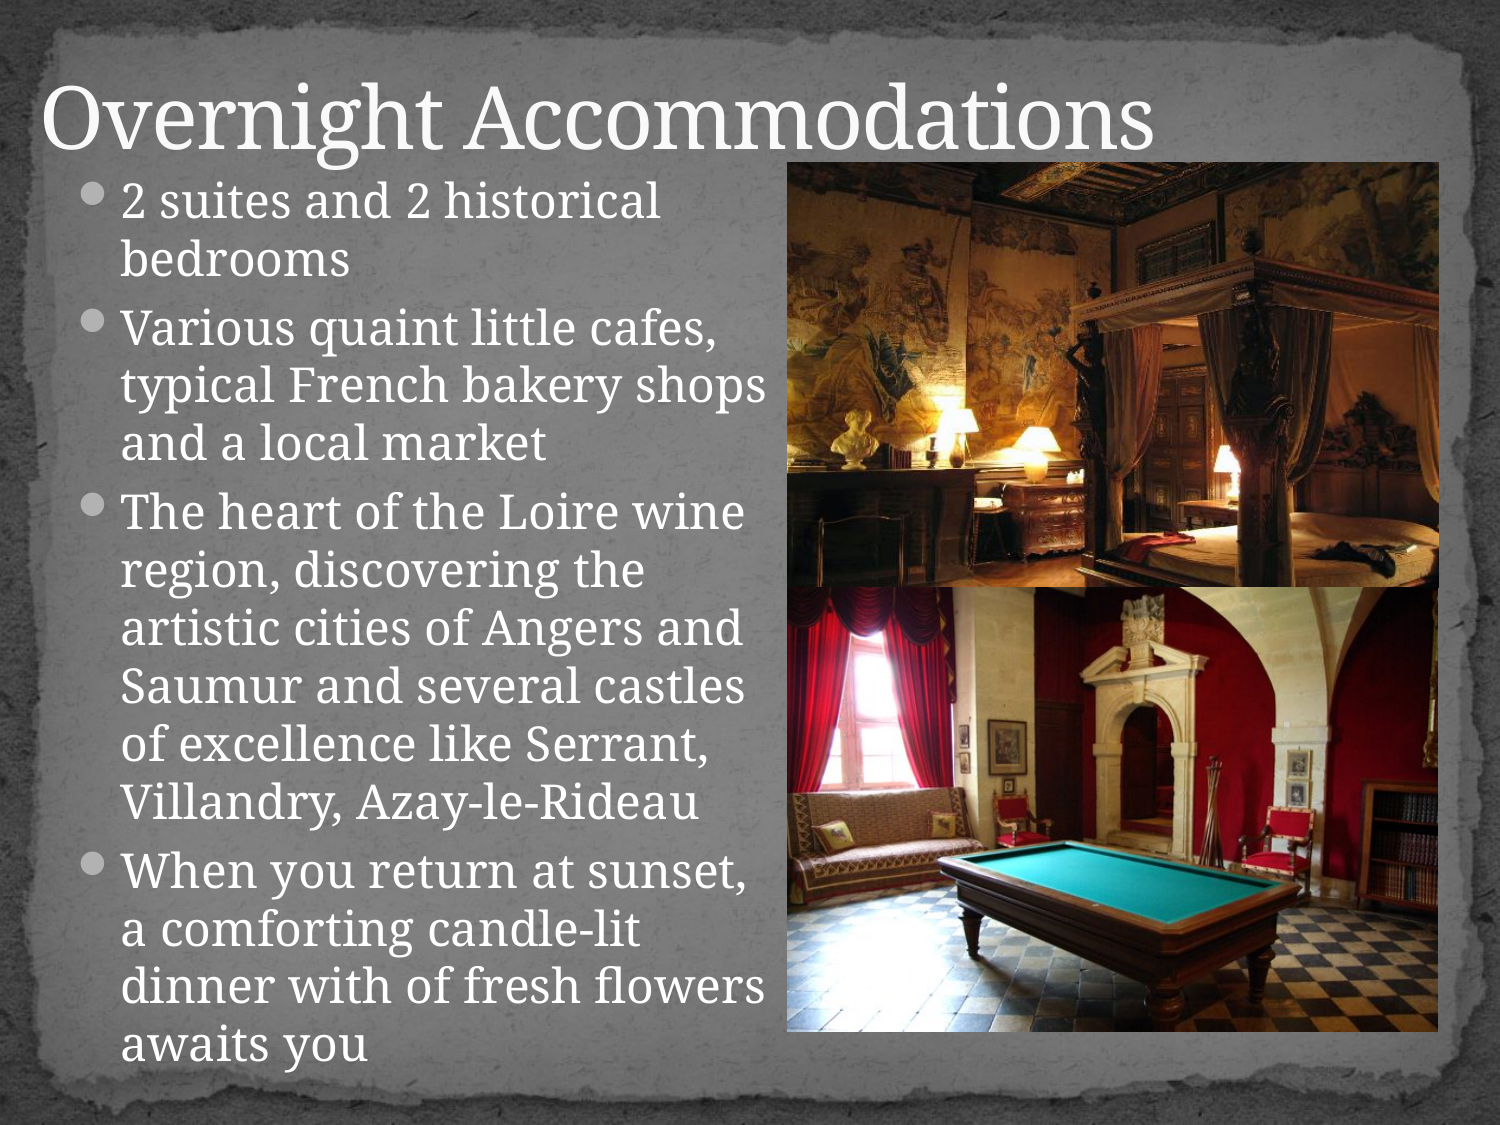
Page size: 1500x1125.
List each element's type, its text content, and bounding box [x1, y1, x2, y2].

title Overnight Accommodations [24, 0, 1375, 175]
list 2 suites and 2 historical bedrooms Various quaint little cafes, typical French bakery shops and a local market The heart of the Loire wine region, discovering the artistic cities of Angers and Saumur and several castles of excellence like Serrant, Villandry, Azay-le-Rideau When you return at sunset, a comforting candle-lit dinner with of fresh flowers awaits you [62, 175, 800, 1088]
picture [787, 162, 1439, 1032]
